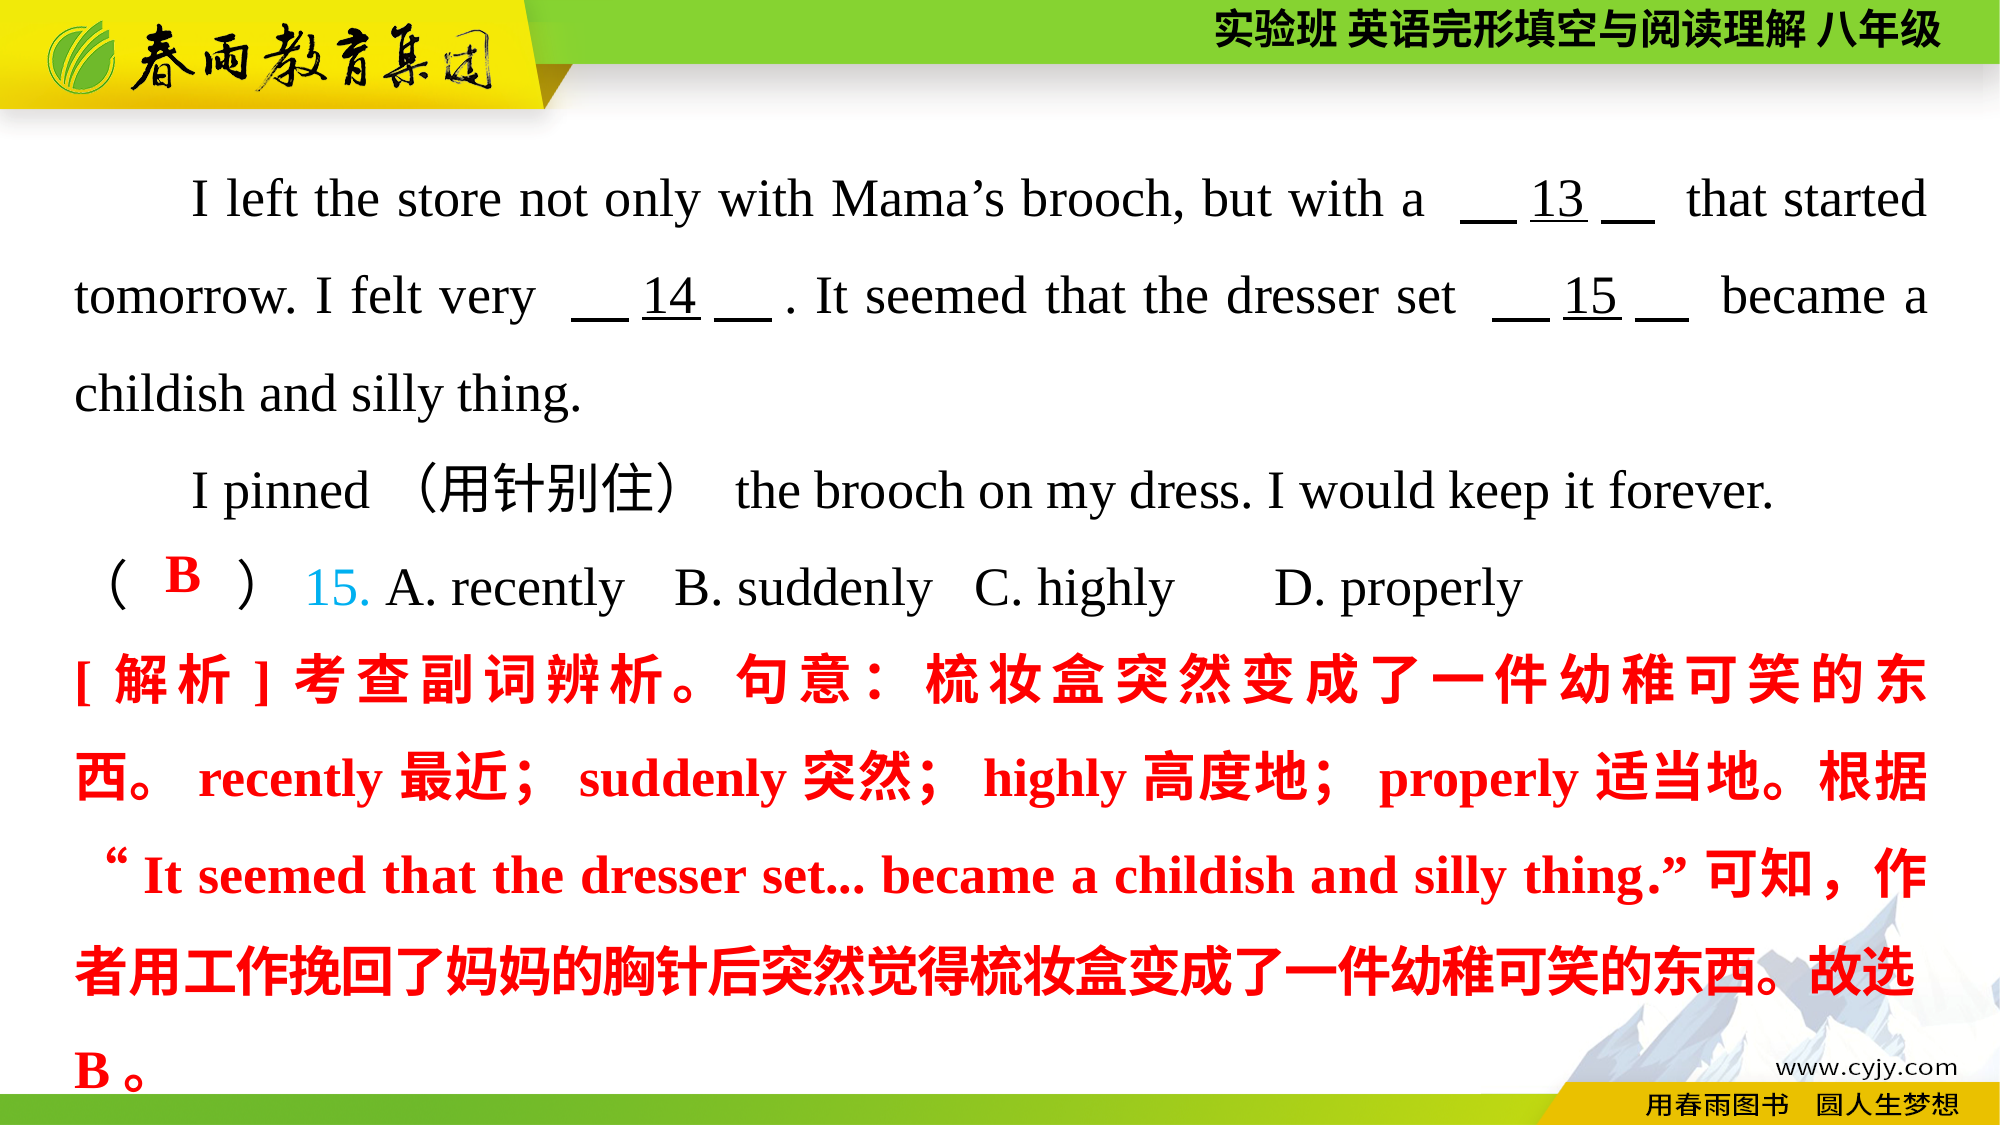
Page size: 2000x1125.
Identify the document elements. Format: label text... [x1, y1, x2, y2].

text_box B [151, 531, 218, 604]
picture [0, 0, 2000, 1125]
text_box （ ）15. A. recently B. suddenly C. highly D. properly [59, 510, 1944, 604]
text_box [解析]考查副词辨析。句意：梳妆盒突然变成了一件幼稚可笑的东西。recently最近；suddenly突然；highly高度地；properly适当地。根据“It seemed that the dresser set... became a childish and silly thing.”可知，作者用工作挽回了妈妈的胸针后突然觉得梳妆盒变成了一件幼稚可笑的东西。故选B。 [59, 604, 1944, 1108]
list I left the store not only with Mama’s brooch, but with a 13 that started tomorrow. I felt very 14 . It seemed that the dresser set 15 became a childish and silly thing. I pinned（用针别住） the brooch on my dress. I would keep it forever. [59, 122, 1944, 510]
